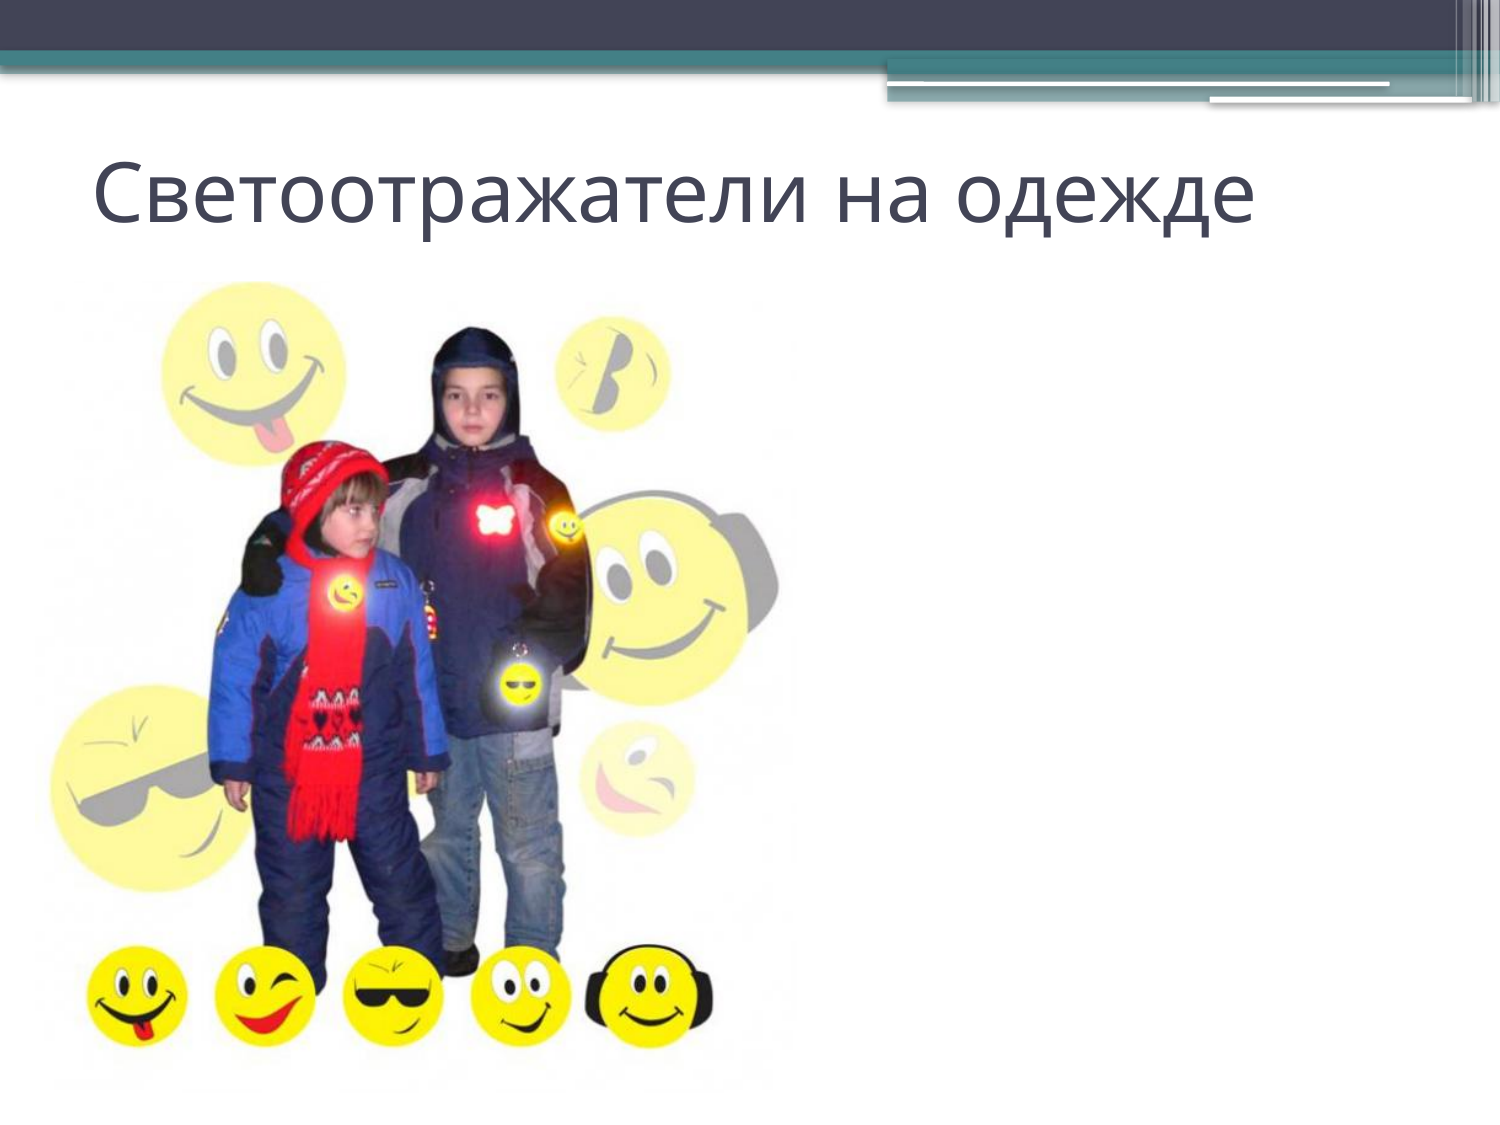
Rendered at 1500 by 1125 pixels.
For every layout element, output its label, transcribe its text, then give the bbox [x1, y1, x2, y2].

picture [34, 280, 798, 1093]
title Светоотражатели на одежде [76, 101, 1427, 277]
